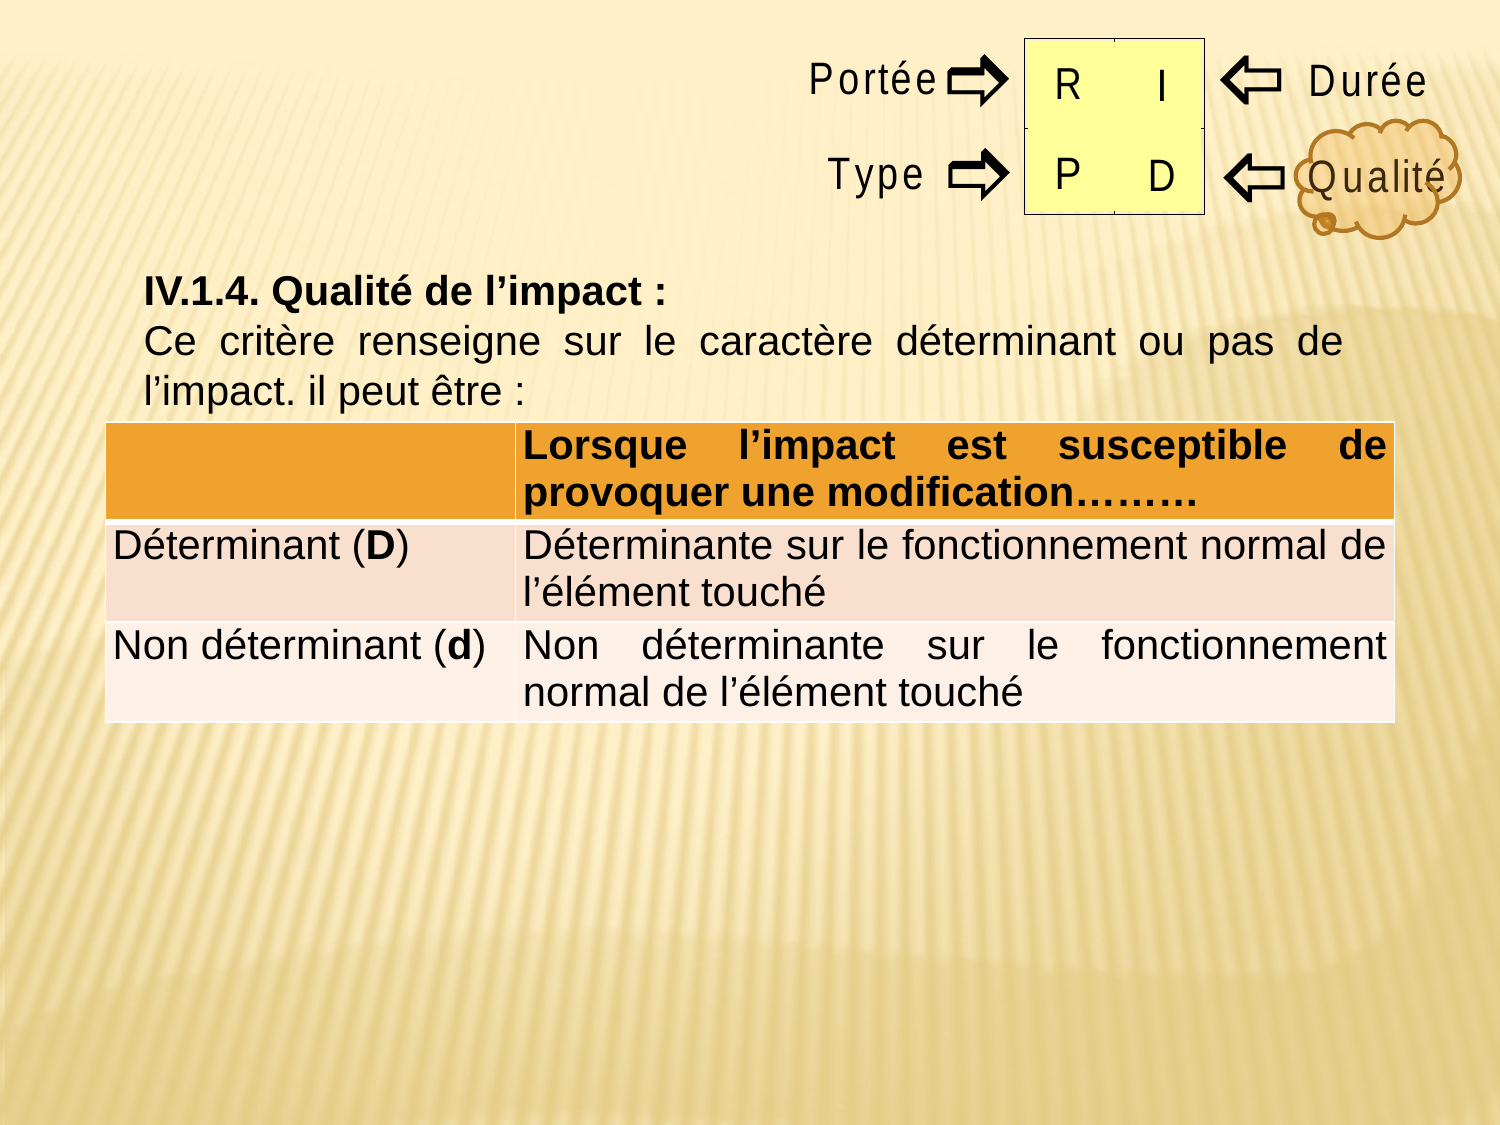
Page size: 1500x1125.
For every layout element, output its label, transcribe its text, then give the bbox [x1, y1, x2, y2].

table_header Lorsque l’impact est susceptible de provoquer une modification……… [516, 423, 1394, 519]
picture [808, 34, 1451, 223]
text_box IV.1.4. Qualité de l’impact : Ce critère renseigne sur le caractère déterminant ou pas de l’impact. il peut être : [128, 256, 1360, 421]
table_cell Déterminante sur le fonctionnement normal de l’élément touché [516, 525, 1394, 621]
table_cell Non déterminant (d) [106, 623, 515, 721]
table_cell Non déterminante sur le fonctionnement normal de l’élément touché [516, 623, 1394, 721]
table_header [106, 423, 515, 519]
table_cell Déterminant (D) [106, 525, 515, 621]
